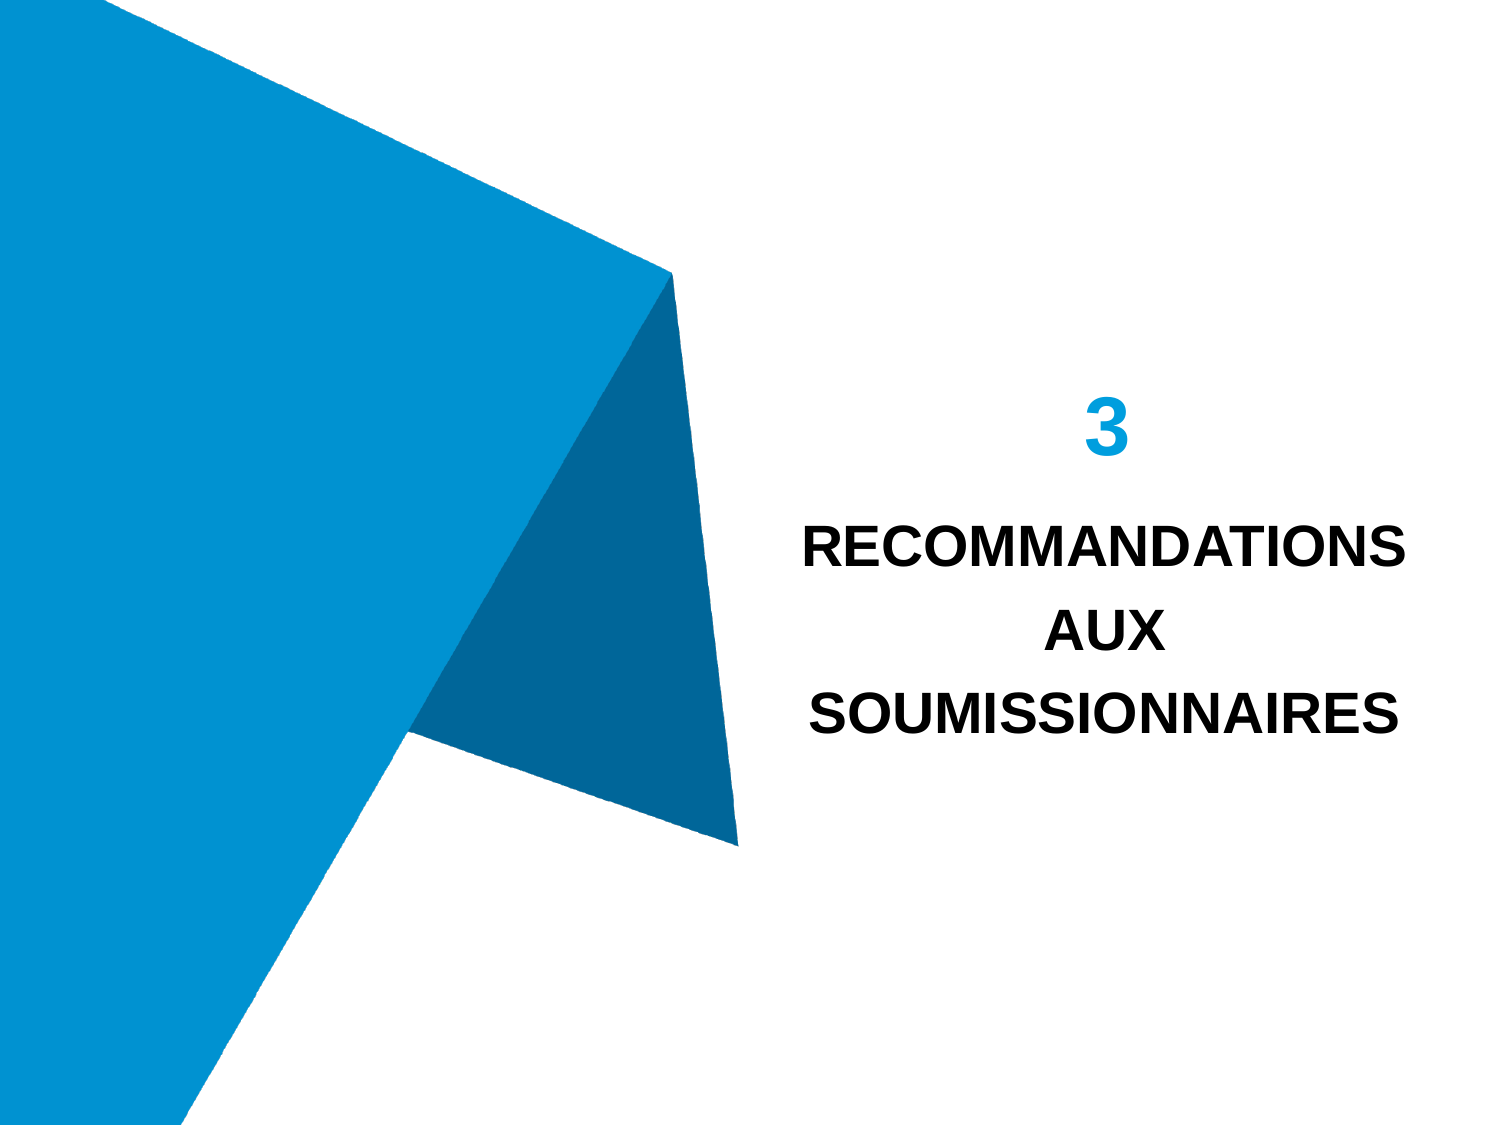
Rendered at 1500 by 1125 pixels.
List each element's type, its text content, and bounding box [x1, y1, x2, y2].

list 3 [832, 282, 1382, 472]
title RECOMMANDATIONS AUX SOUMISSIONNAIRES [757, 493, 1452, 851]
picture [107, 0, 1500, 1125]
